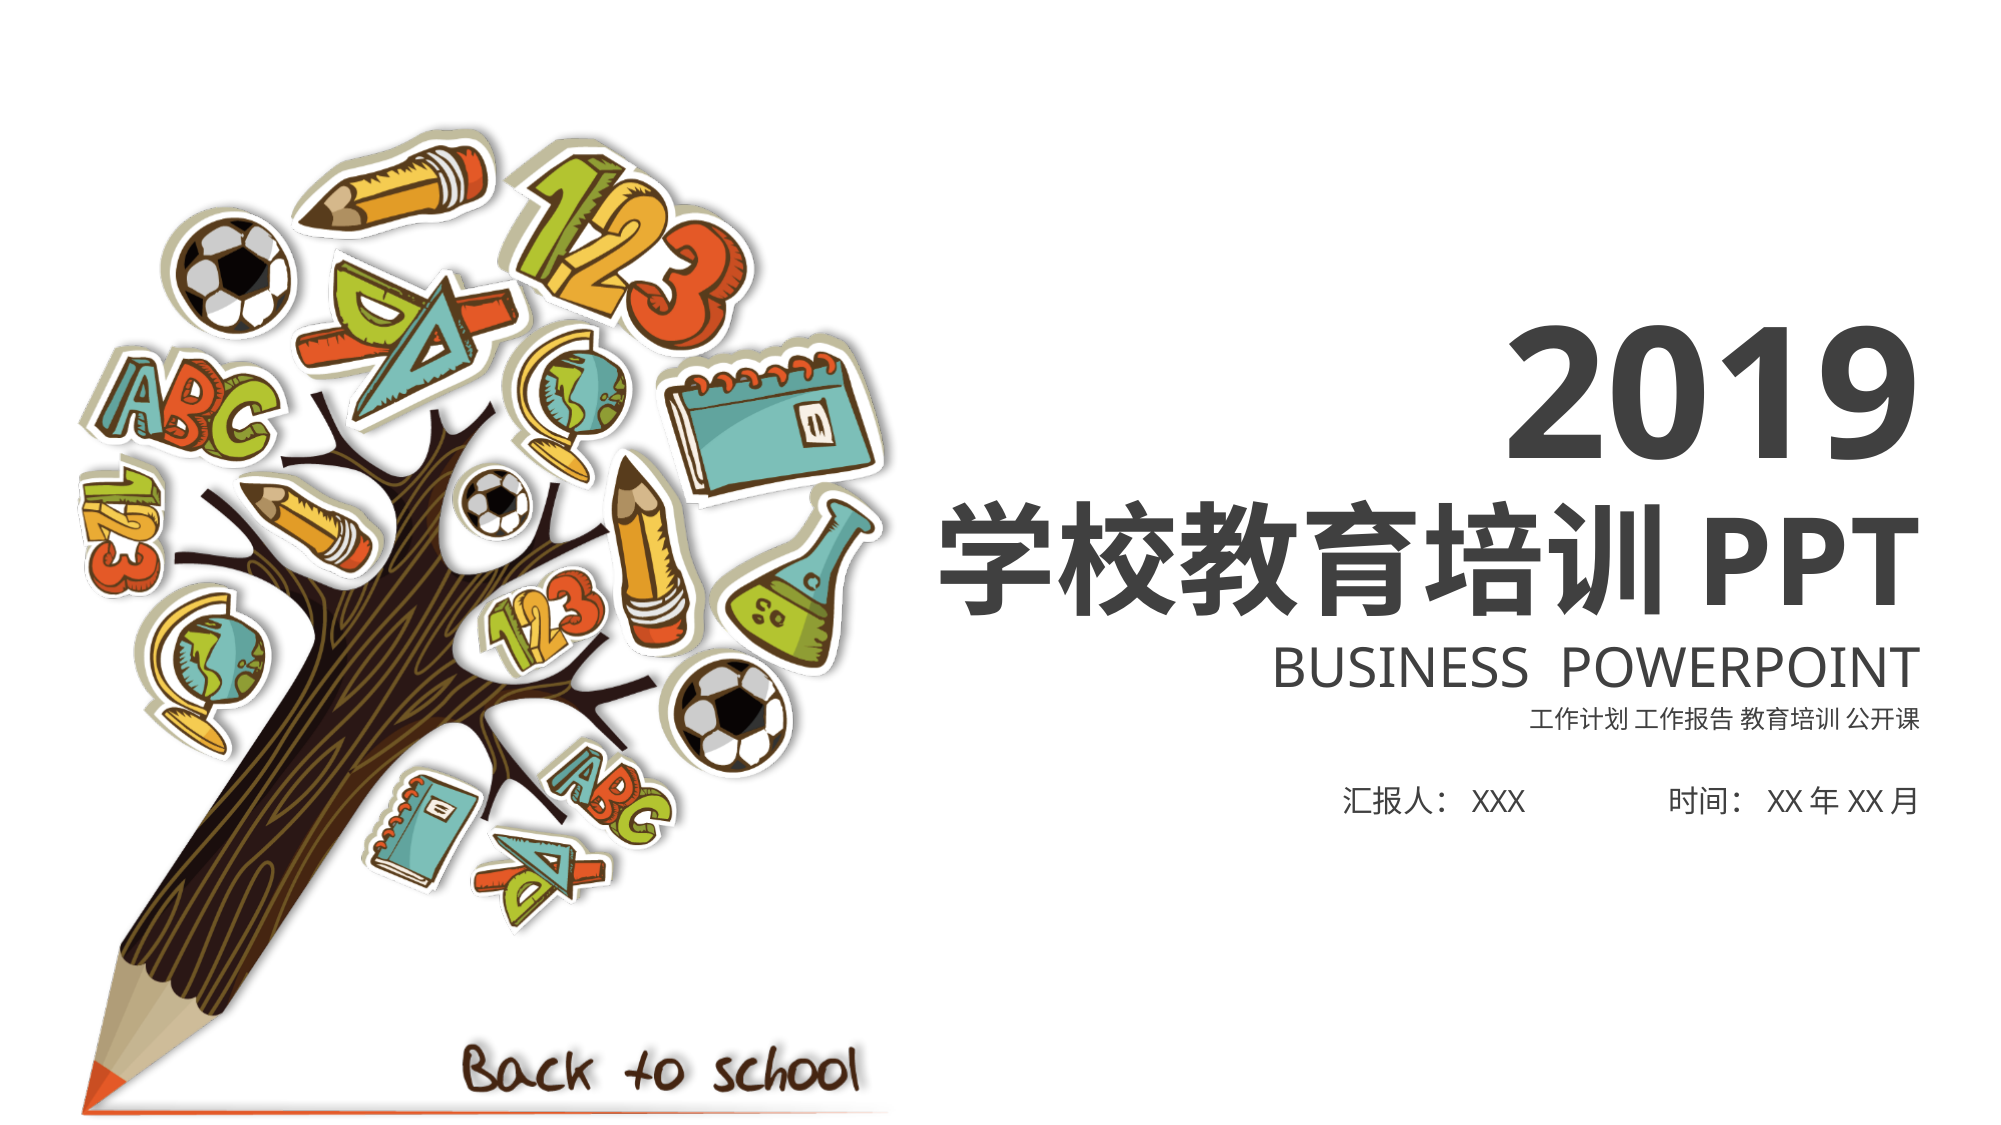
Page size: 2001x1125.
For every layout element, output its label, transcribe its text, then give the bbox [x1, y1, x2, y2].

picture [0, 46, 1019, 1125]
text_box 2019 [1338, 275, 1922, 496]
text_box BUSINESS POWERPOINT 工作计划 工作报告 教育培训 公开课 [1019, 631, 1922, 734]
text_box 汇报人：XXX 时间：XX年XX月 [1184, 782, 1922, 819]
text_box 学校教育培训PPT [1019, 483, 1922, 631]
